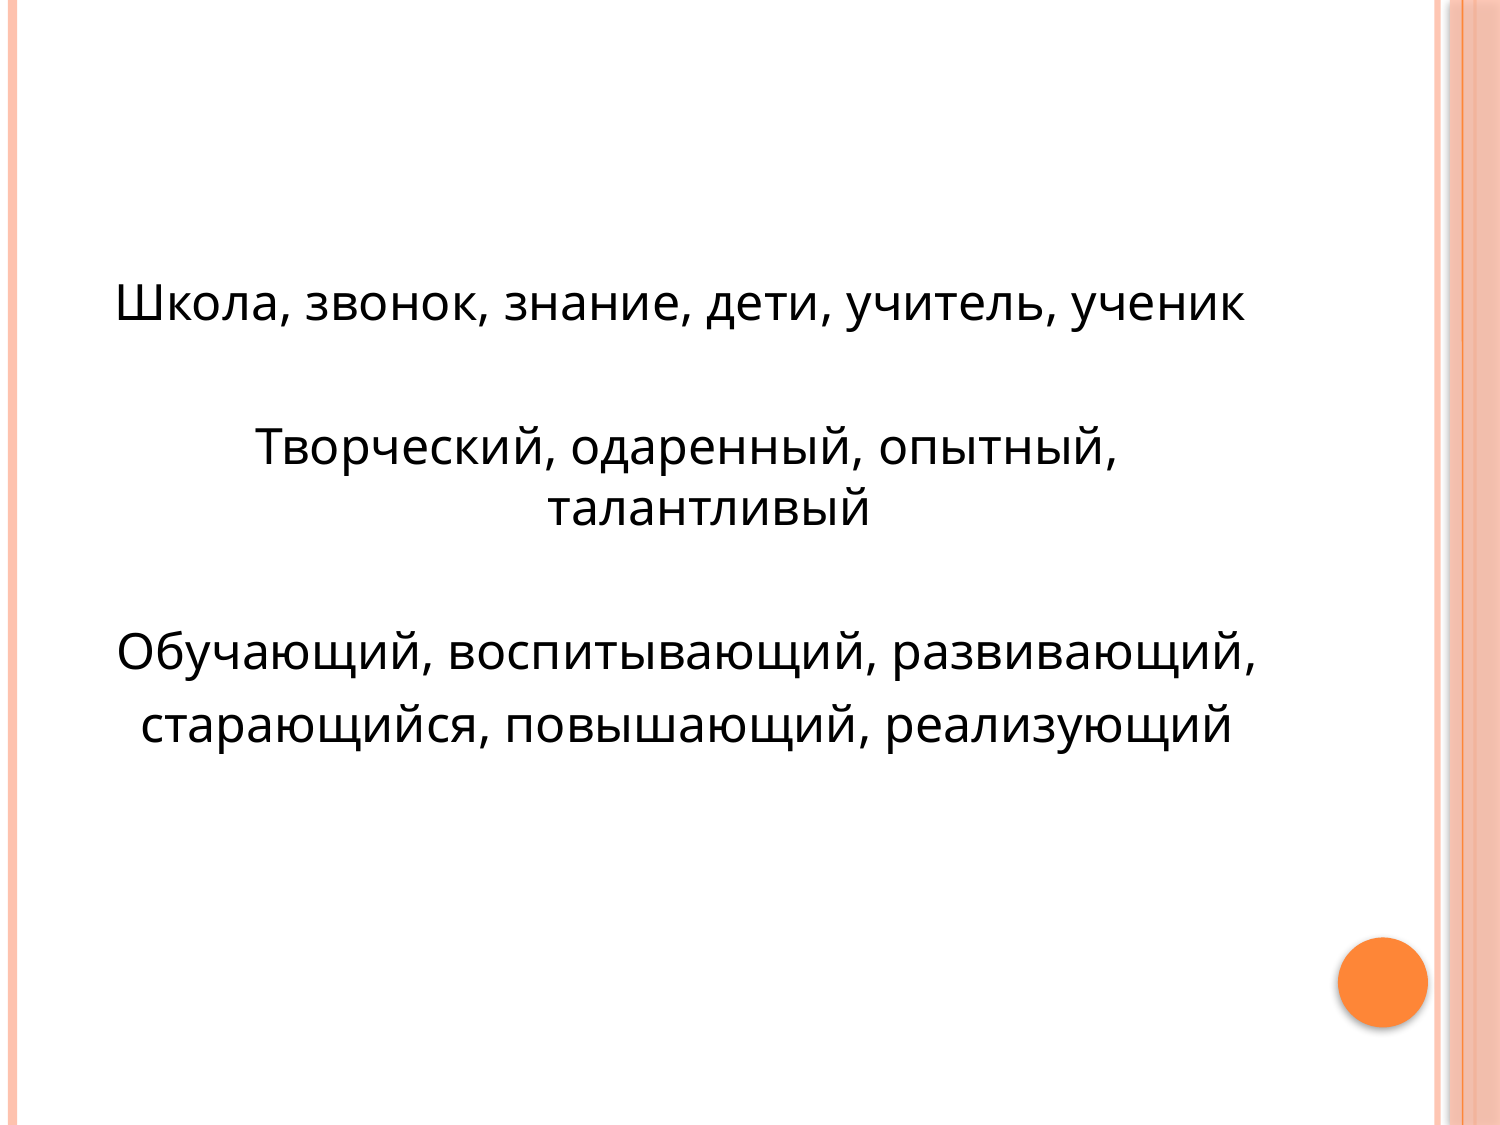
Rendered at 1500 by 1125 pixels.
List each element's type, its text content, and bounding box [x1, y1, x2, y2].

list Школа, звонок, знание, дети, учитель, ученик Творческий, одаренный, опытный, талантливый Обучающий, воспитывающий, развивающий, старающийся, повышающий, реализующий [75, 262, 1300, 1062]
